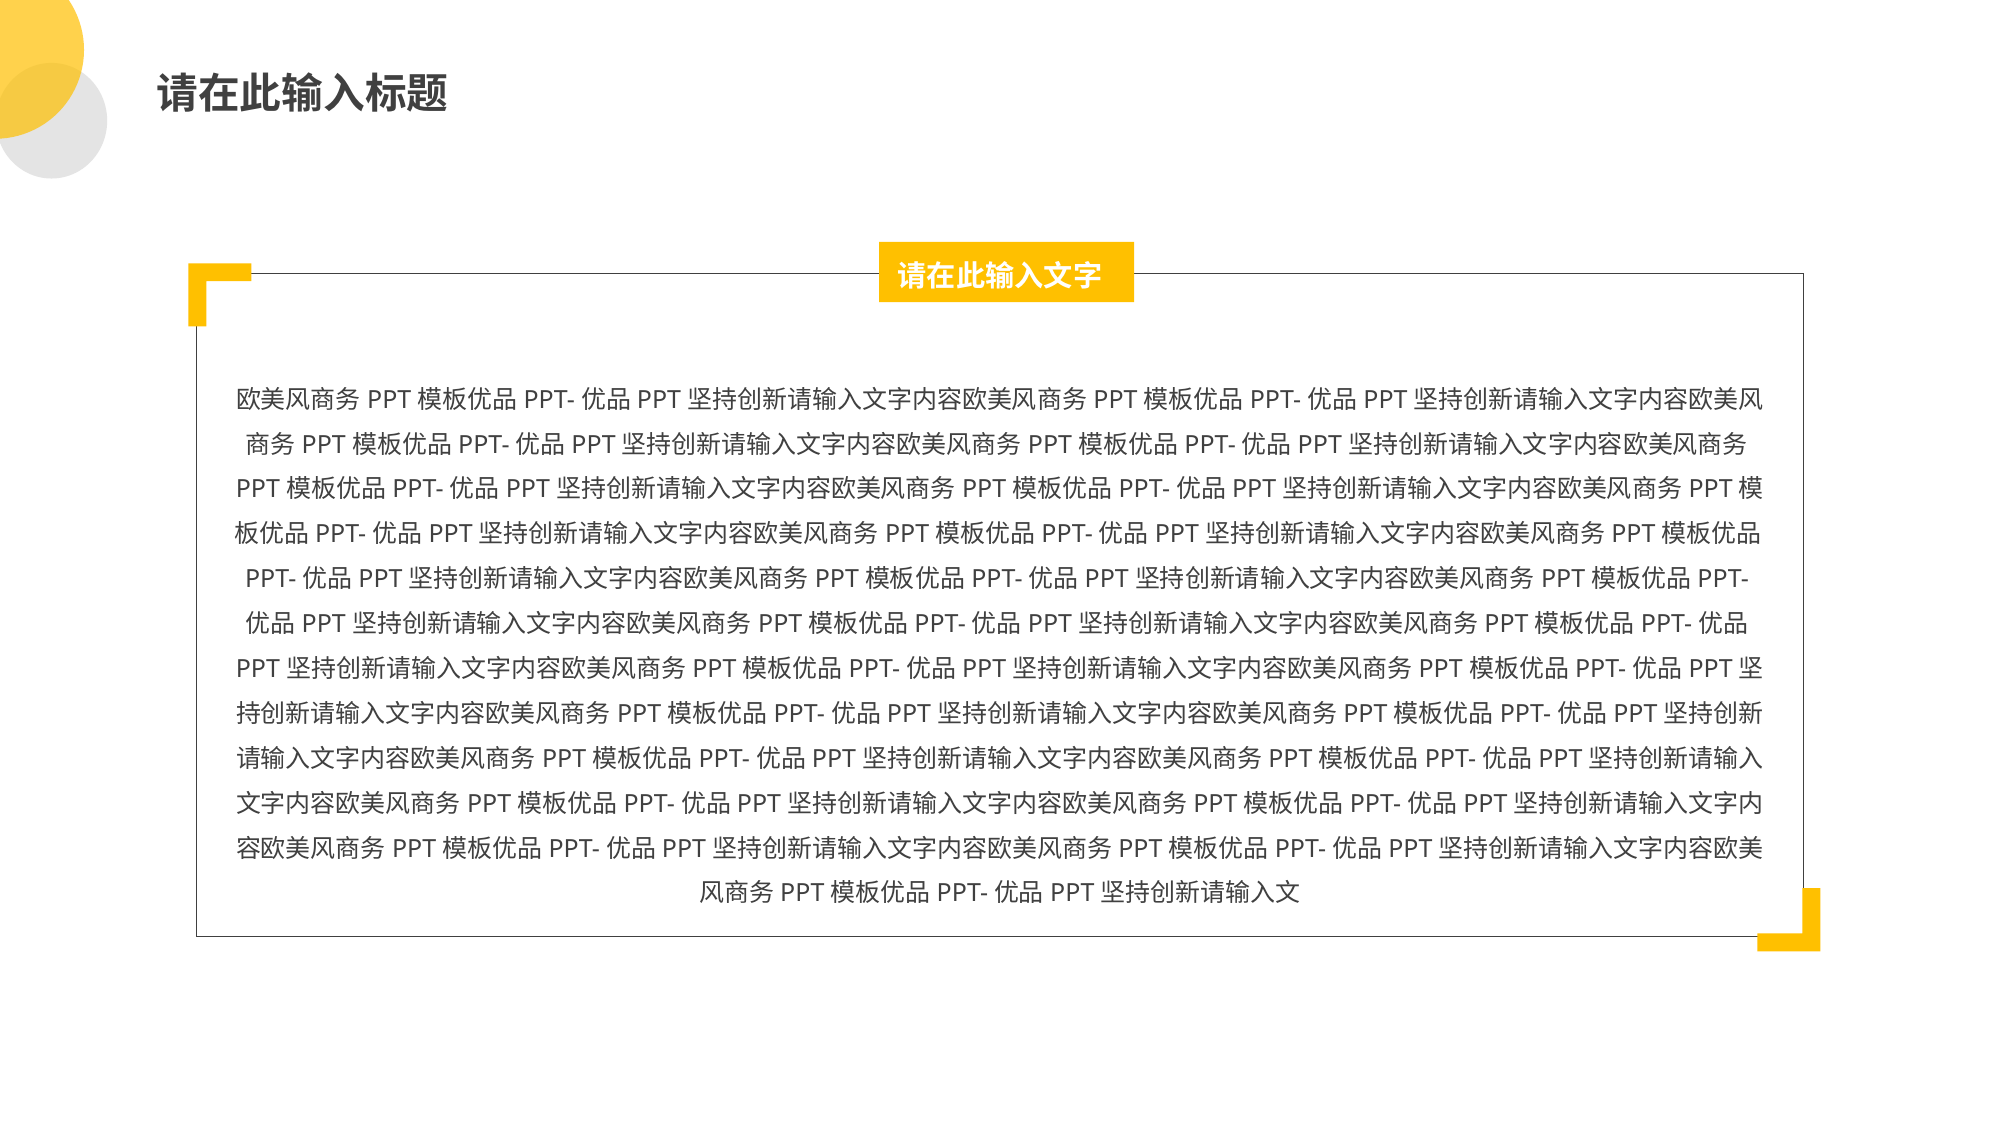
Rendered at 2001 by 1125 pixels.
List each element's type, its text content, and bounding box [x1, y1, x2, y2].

text_box 请在此输入标题 [141, 59, 464, 124]
text_box 欧美风商务PPT模板优品PPT-优品PPT坚持创新请输入文字内容欧美风商务PPT模板优品PPT-优品PPT坚持创新请输入文字内容欧美风商务PPT模板优品PPT-优品PPT坚持创新请输入文字内容欧美风商务PPT模板优品PPT-优品PPT坚持创新请输入文字内容欧美风商务PPT模板优品PPT-优品PPT坚持创新请输入文字内容欧美风商务PPT模板优品PPT-优品PPT坚持创新请输入文字内容欧美风商务PPT模板优品PPT-优品PPT坚持创新请输入文字内容欧美风商务PPT模板优品PPT-优品PPT坚持创新请输入文字内容欧美风商务PPT模板优品PPT-优品PPT坚持创新请输入文字内容欧美风商务PPT模板优品PPT-优品PPT坚持创新请输入文字内容欧美风商务PPT模板优品PPT-优品PPT坚持创新请输入文字内容欧美风商务PPT模板优品PPT-优品PPT坚持创新请输入文字内容欧美风商务PPT模板优品PPT-优品PPT坚持创新请输入文字内容欧美风商务PPT模板优品PPT-优品PPT坚持创新请输入文字内容欧美风商务PPT模板优品PPT-优品PPT坚持创新请输入文字内容欧美风商务PPT模板优品PPT-优品PPT坚持创新请输入文字内容欧美风商务PPT模板优品PPT-优品PPT坚持创新请输入文字内容欧美风商务PPT模板优品PPT-优品PPT坚持创新请输入文字内容欧美风商务PPT模板优品PPT-优品PPT坚持创新请输入文字内容欧美风商务PPT模板优品PPT-优品PPT坚持创新请输入文字内容欧美风商务PPT模板优品PPT-优品PPT坚持创新请输入文字内容欧美风商务PPT模板优品PPT-优品PPT坚持创新请输入文字内容欧美风商务PPT模板优品PPT-优品PPT坚持创新请输入文字内容欧美风商务PPT模板优品PPT-优品PPT坚持创新请输入文 [234, 368, 1766, 1042]
text_box [196, 272, 1804, 937]
text_box [187, 262, 252, 327]
text_box [878, 241, 1135, 303]
text_box [1766, 887, 1821, 952]
text_box 请在此输入文字 [882, 249, 1118, 300]
